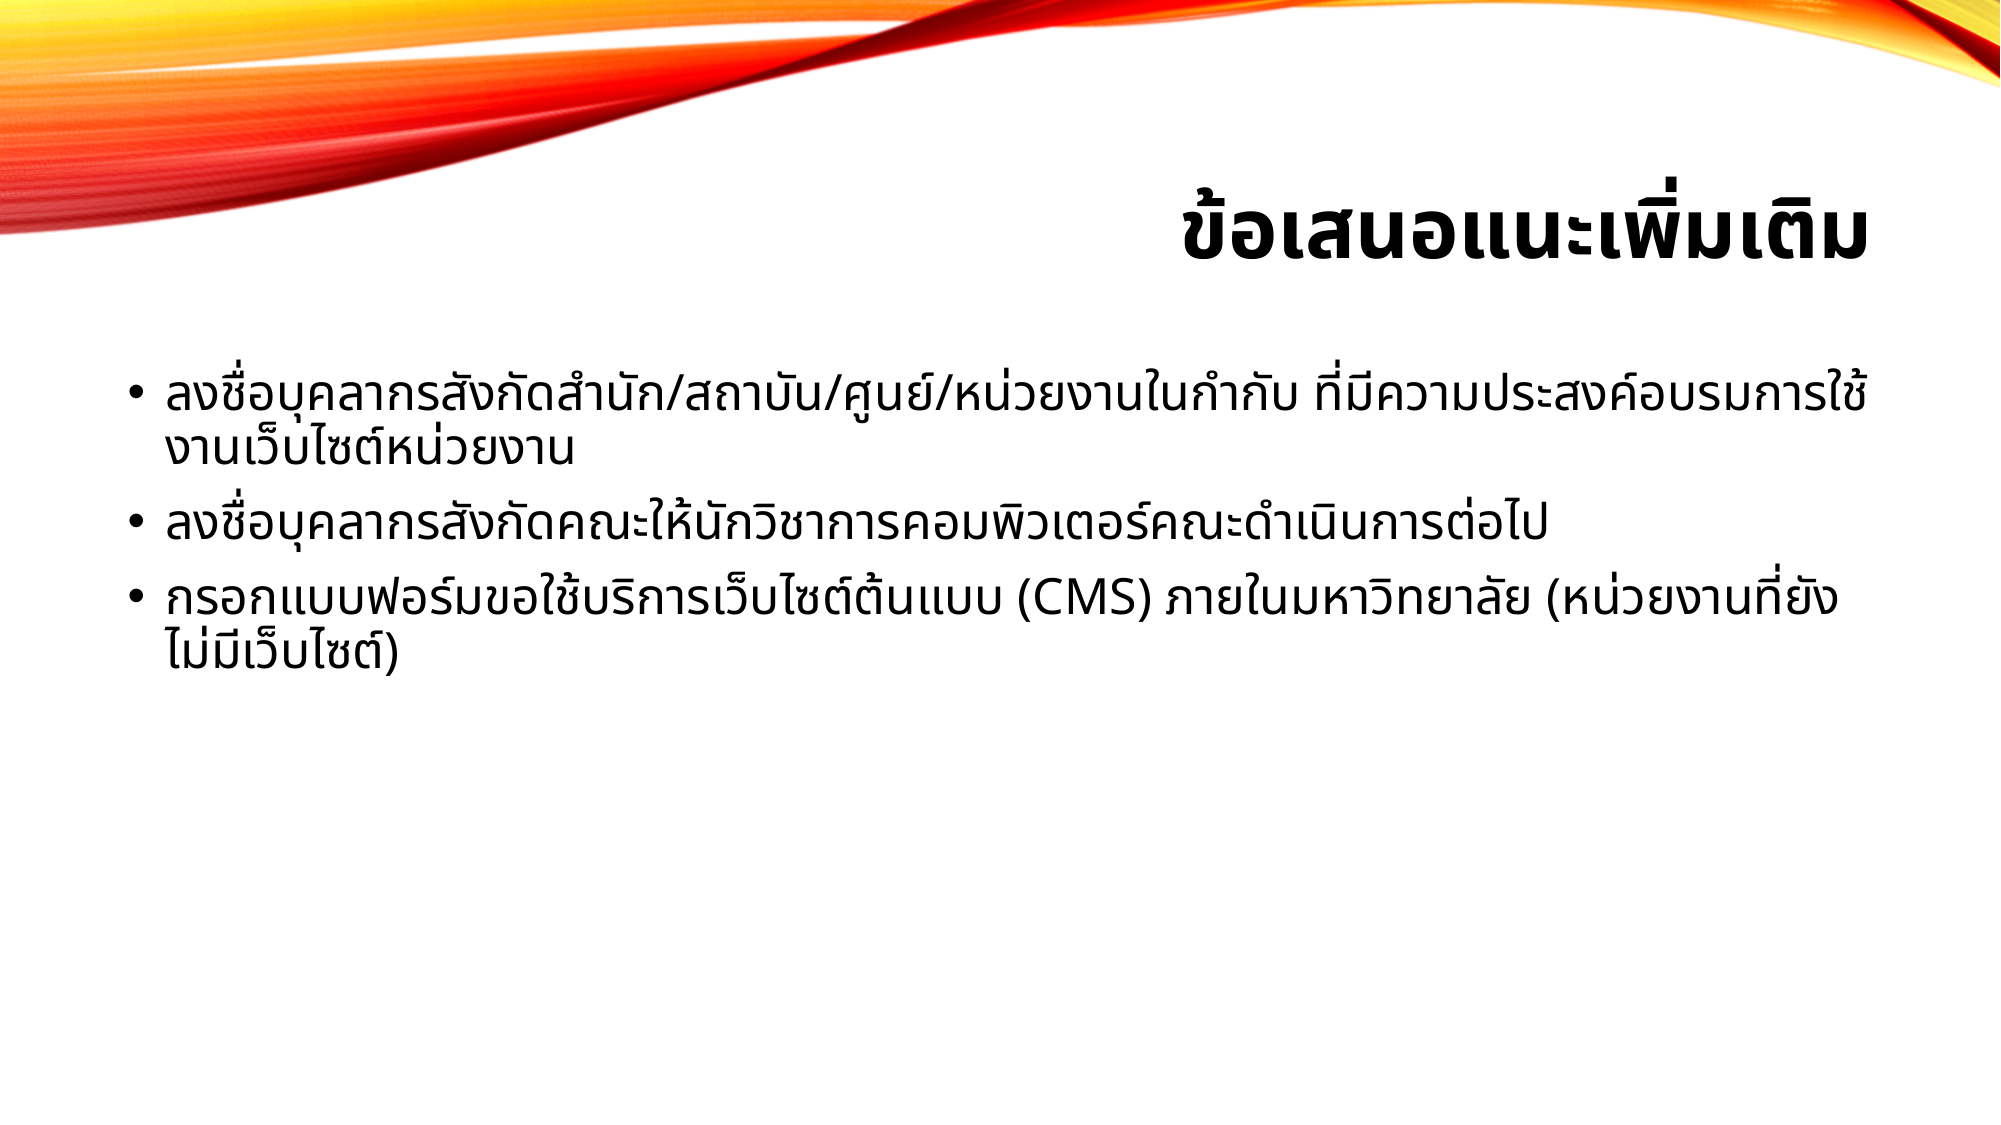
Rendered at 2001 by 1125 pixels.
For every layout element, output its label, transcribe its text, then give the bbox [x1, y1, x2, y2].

list ลงชื่อบุคลากรสังกัดสำนัก/สถาบัน/ศูนย์/หน่วยงานในกำกับ ที่มีความประสงค์อบรมการใช้งานเว็บไซต์หน่วยงาน ลงชื่อบุคลากรสังกัดคณะให้นักวิชาการคอมพิวเตอร์คณะดำเนินการต่อไป กรอกแบบฟอร์มขอใช้บริการเว็บไซต์ต้นแบบ (CMS) ภายในมหาวิทยาลัย (หน่วยงานที่ยังไม่มีเว็บไซต์) [112, 360, 1888, 1021]
picture [0, 0, 2000, 237]
title ข้อเสนอแนะเพิ่มเติม [474, 125, 1888, 338]
